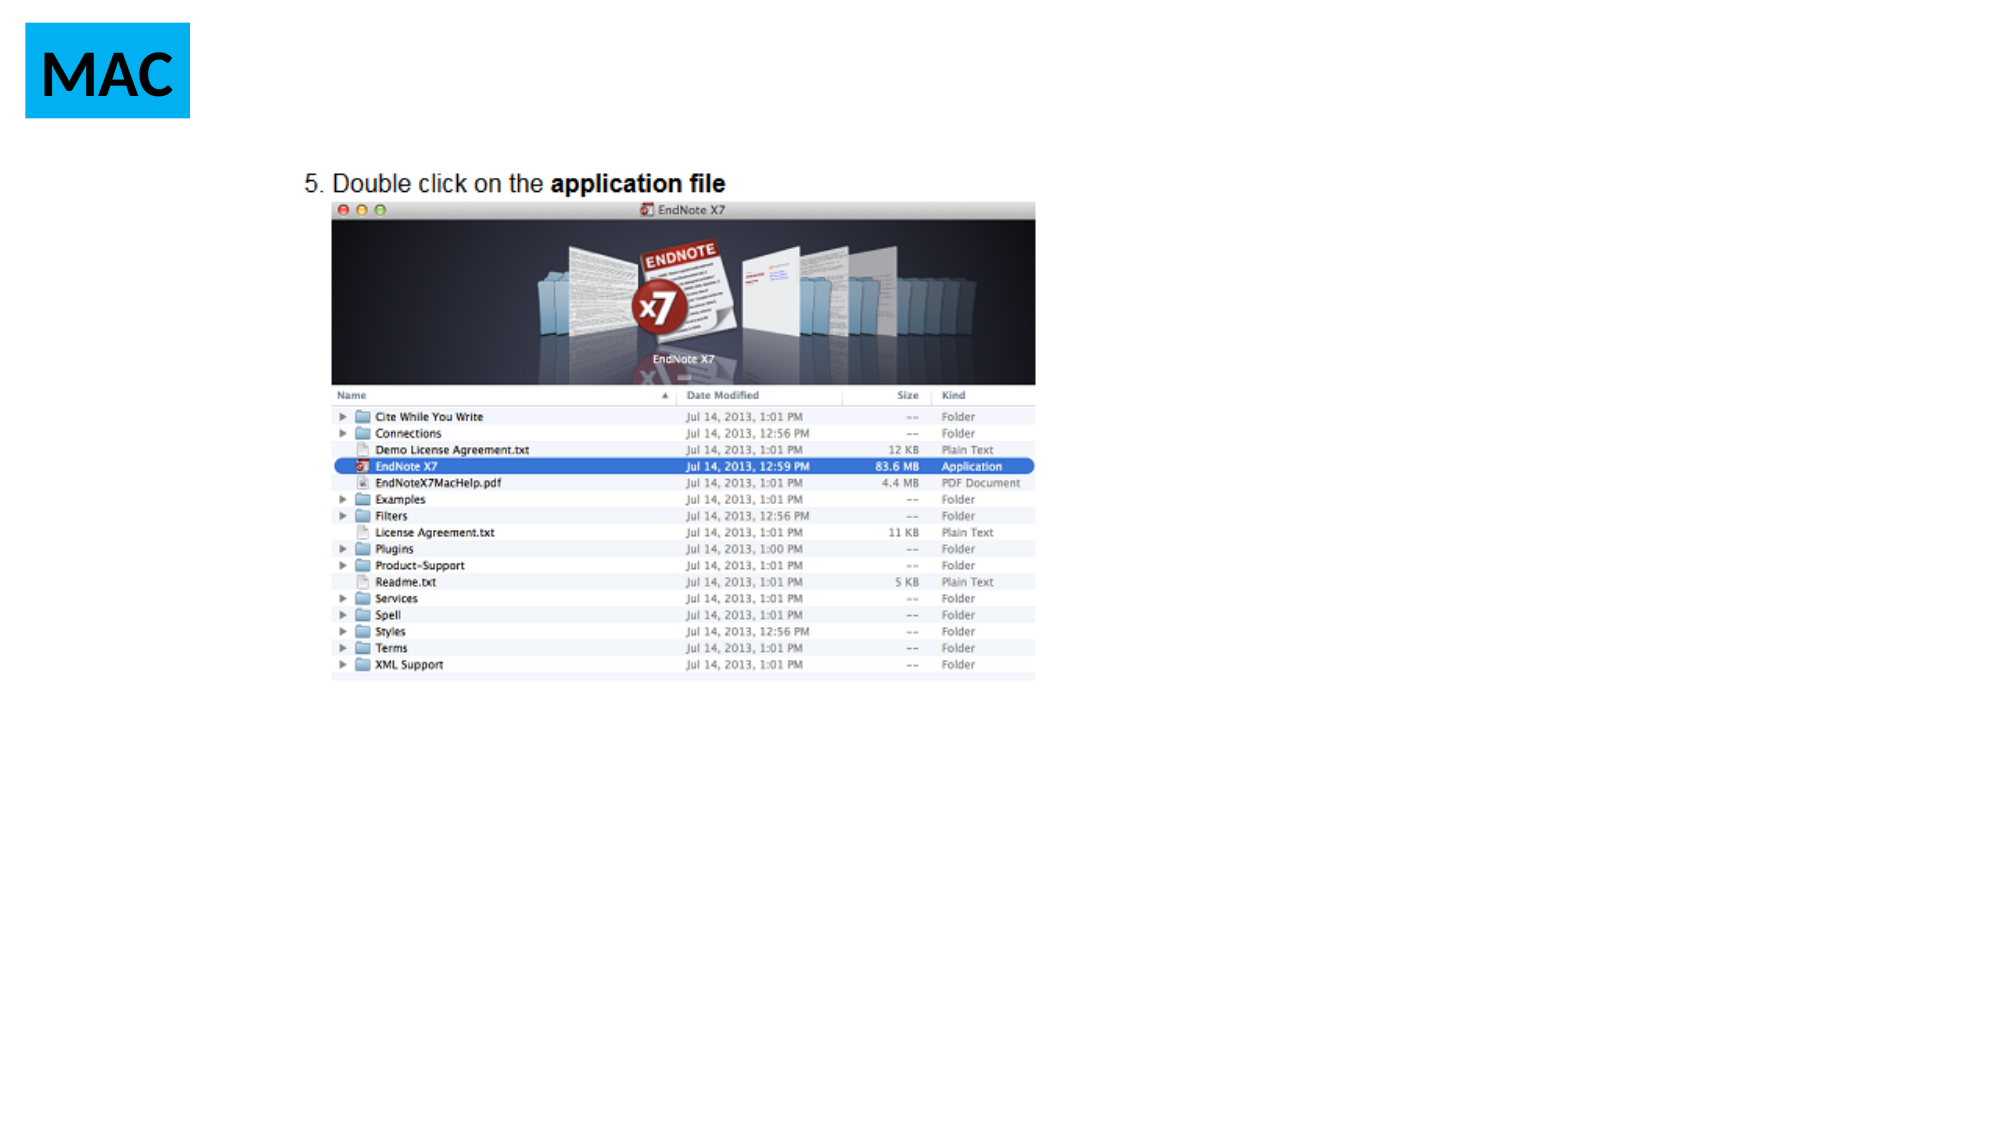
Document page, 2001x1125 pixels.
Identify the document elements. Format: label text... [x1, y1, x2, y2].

text_box MAC [25, 22, 190, 119]
picture [237, 154, 1175, 720]
